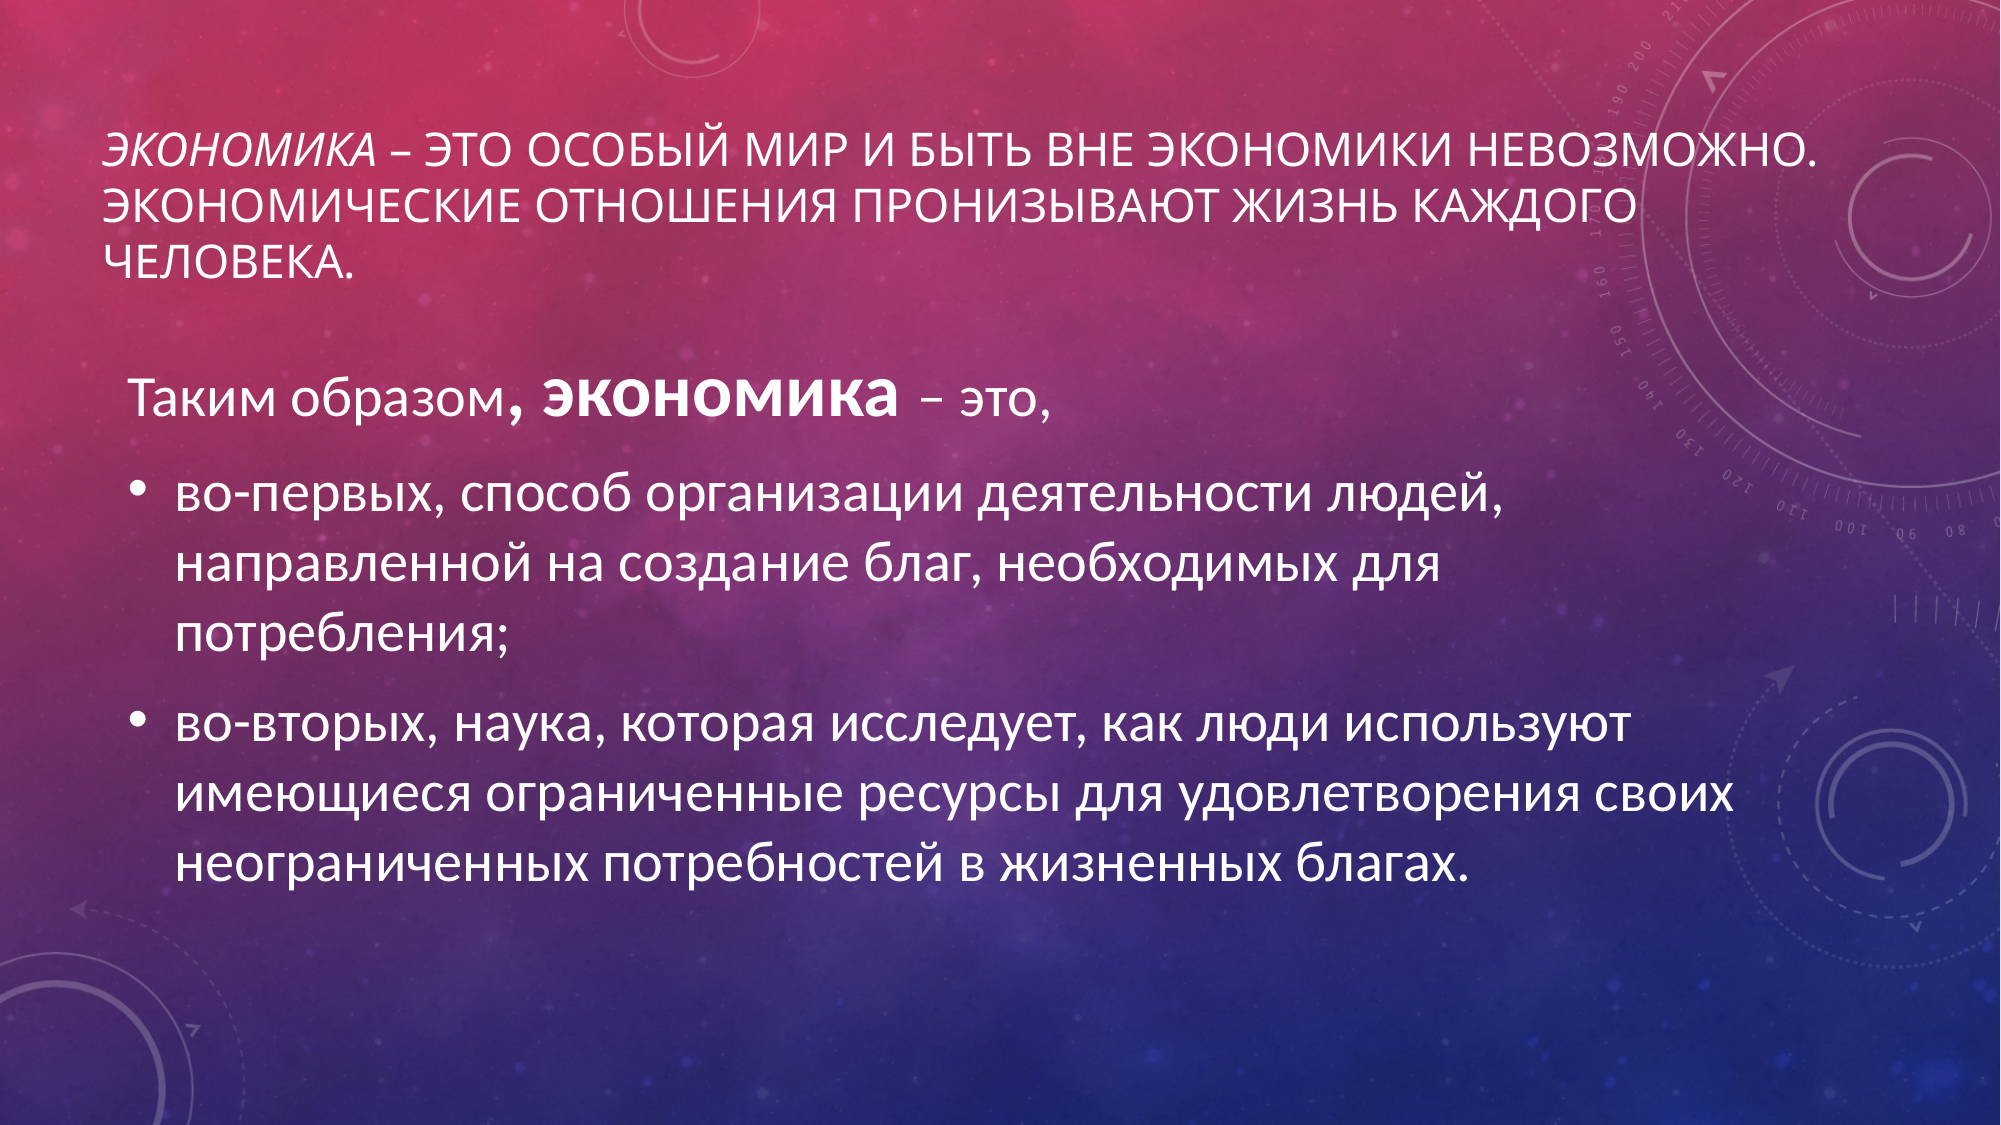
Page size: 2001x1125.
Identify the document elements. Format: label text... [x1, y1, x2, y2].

list Таким образом, экономика – это, во-первых, способ организации деятельности людей, направленной на создание благ, необходимых для потребления; во-вторых, наука, которая исследует, как люди используют имеющиеся ограниченные ресурсы для удовлетворения своих неограниченных потребностей в жизненных благах. [112, 351, 1775, 950]
title Экономика – это особый мир и быть вне экономики невозможно. Экономические отношения пронизывают жизнь каждого человека. [87, 112, 1915, 352]
picture [0, 0, 2001, 1125]
